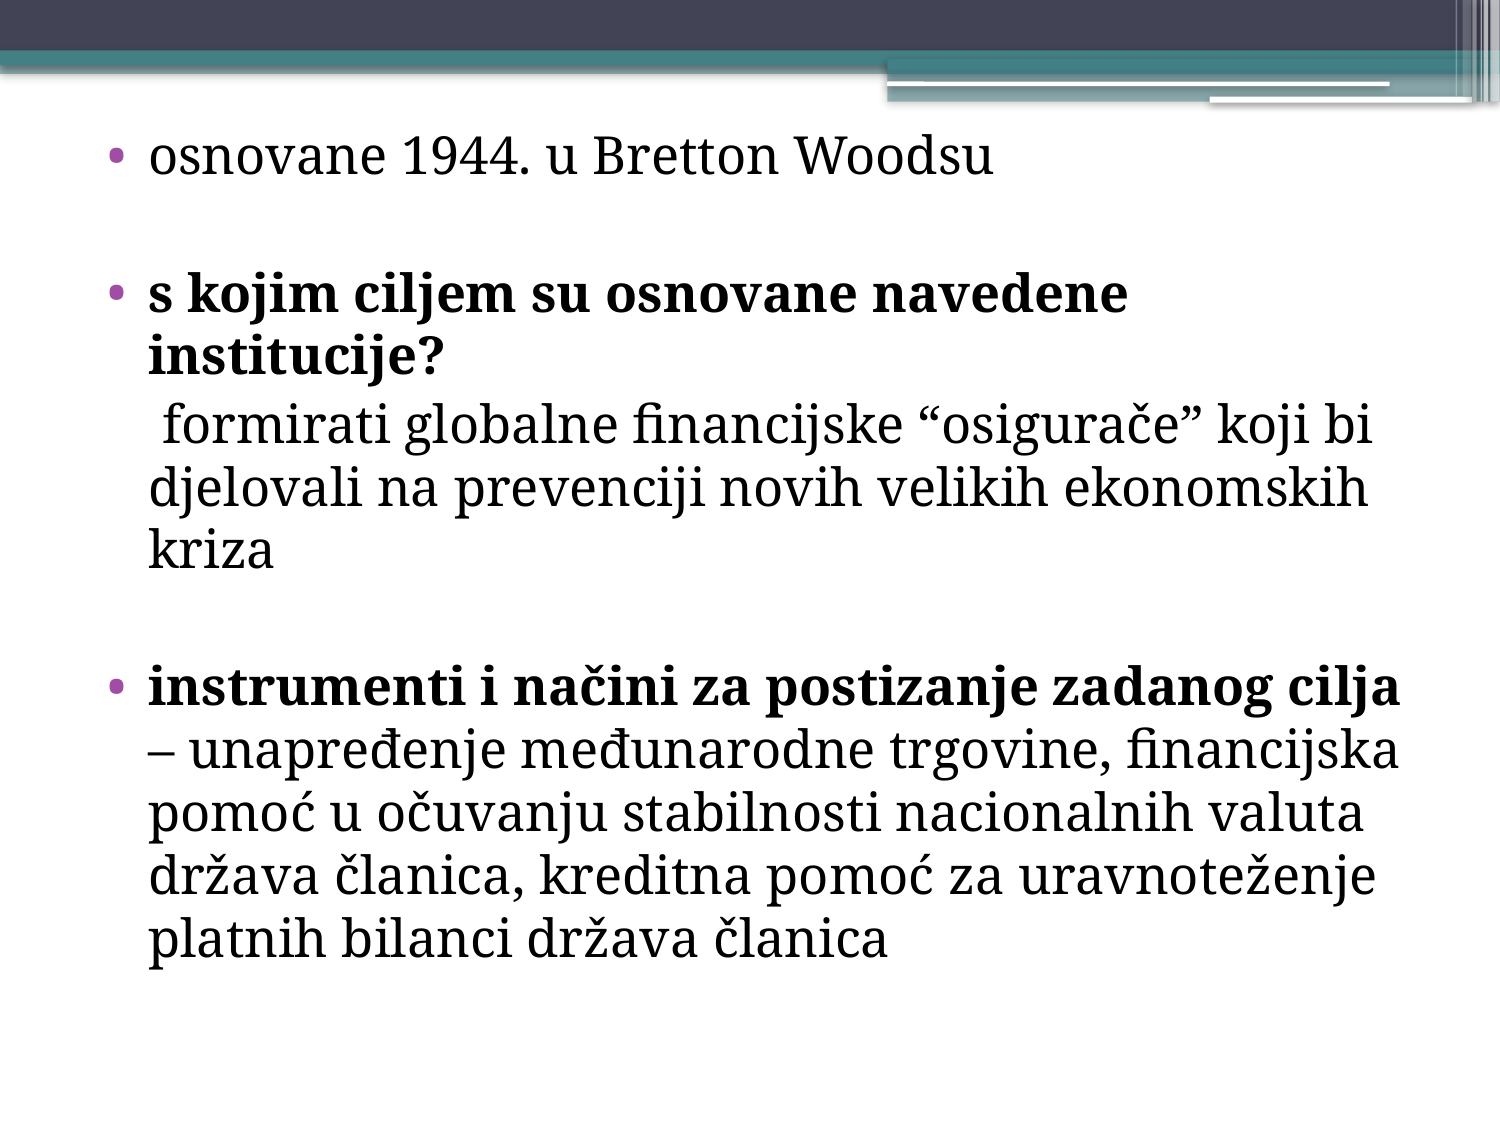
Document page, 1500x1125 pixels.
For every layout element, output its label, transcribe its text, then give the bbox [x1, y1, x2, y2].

list osnovane 1944. u Bretton Woodsu s kojim ciljem su osnovane navedene institucije? formirati globalne financijske “osigurače” koji bi djelovali na prevenciji novih velikih ekonomskih kriza instrumenti i načini za postizanje zadanog cilja – unapređenje međunarodne trgovine, financijska pomoć u očuvanju stabilnosti nacionalnih valuta država članica, kreditna pomoć za uravnoteženje platnih bilanci država članica [75, 46, 1425, 1005]
